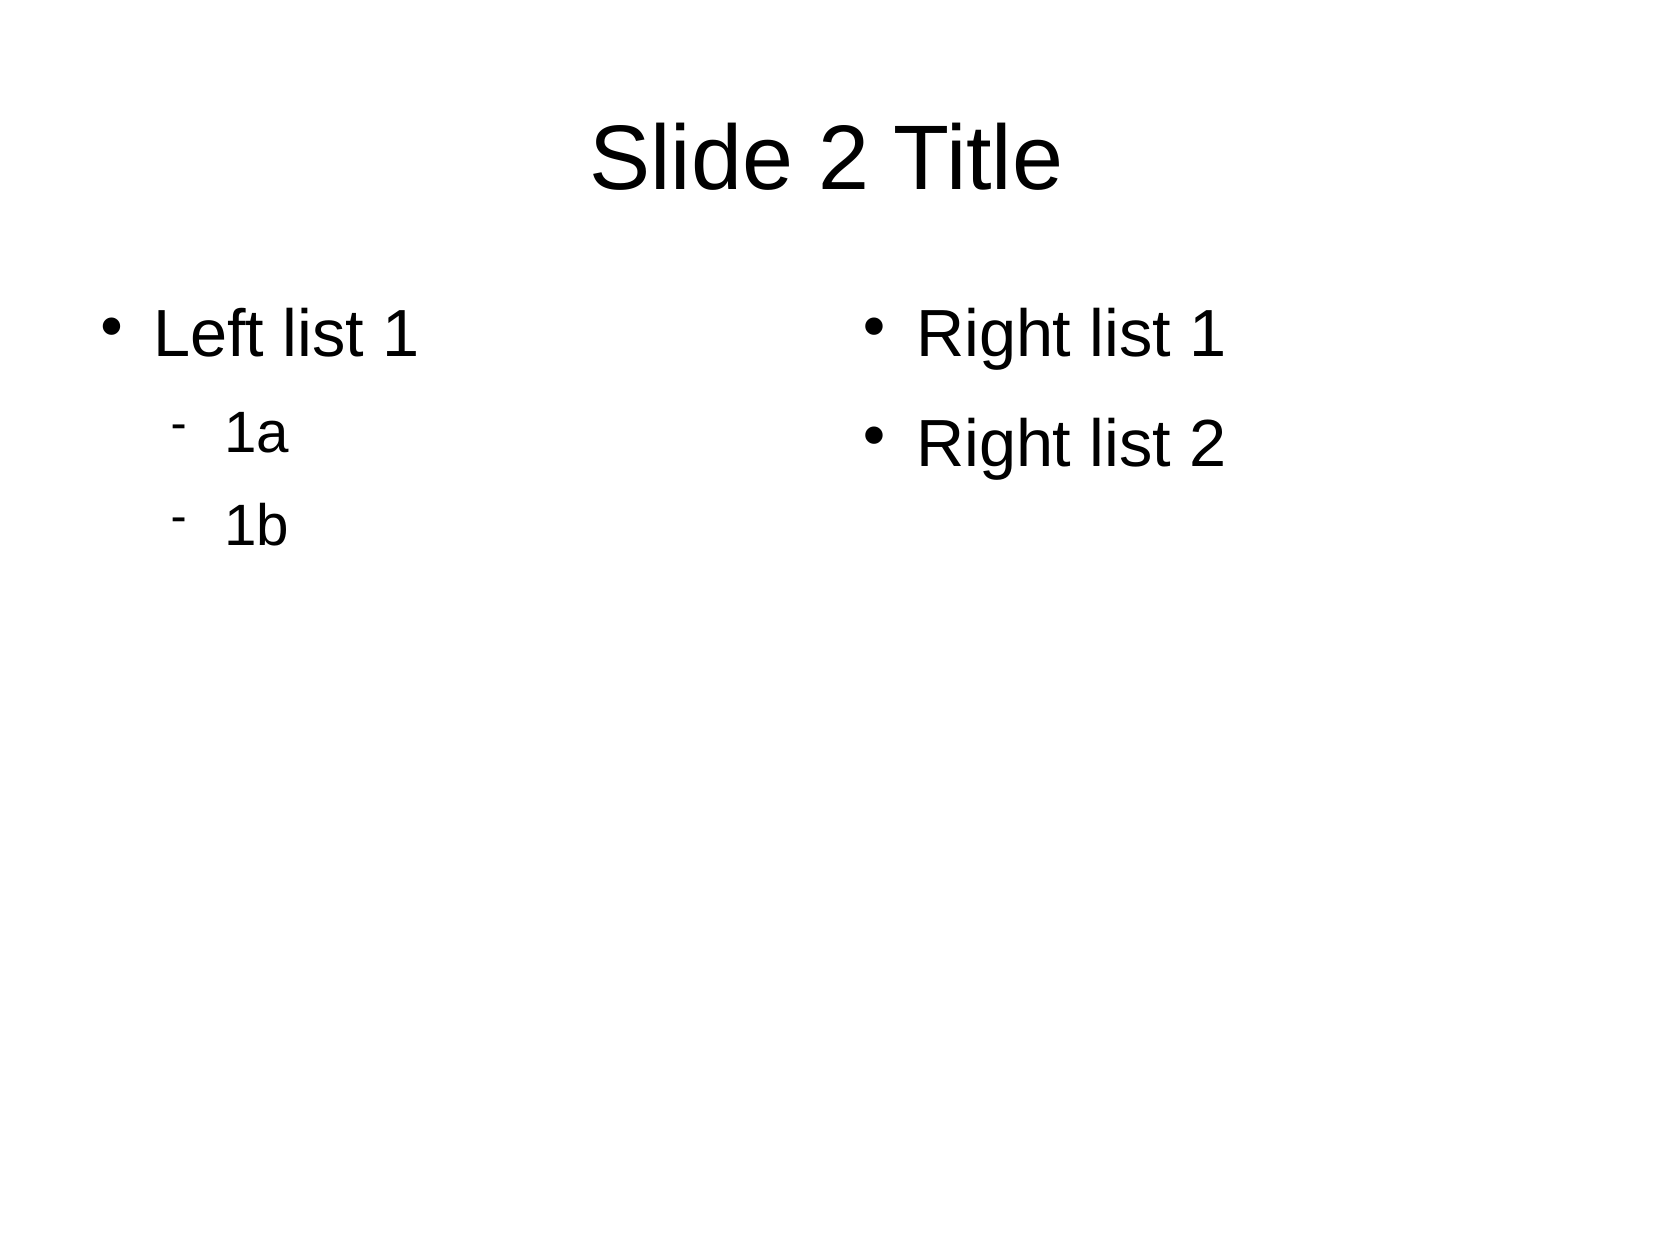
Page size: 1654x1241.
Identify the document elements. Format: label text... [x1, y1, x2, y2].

list Right list 1 Right list 2 [845, 290, 1572, 1010]
list Left list 1 1a 1b [82, 290, 809, 1010]
title Slide 2 Title [82, 49, 1571, 257]
